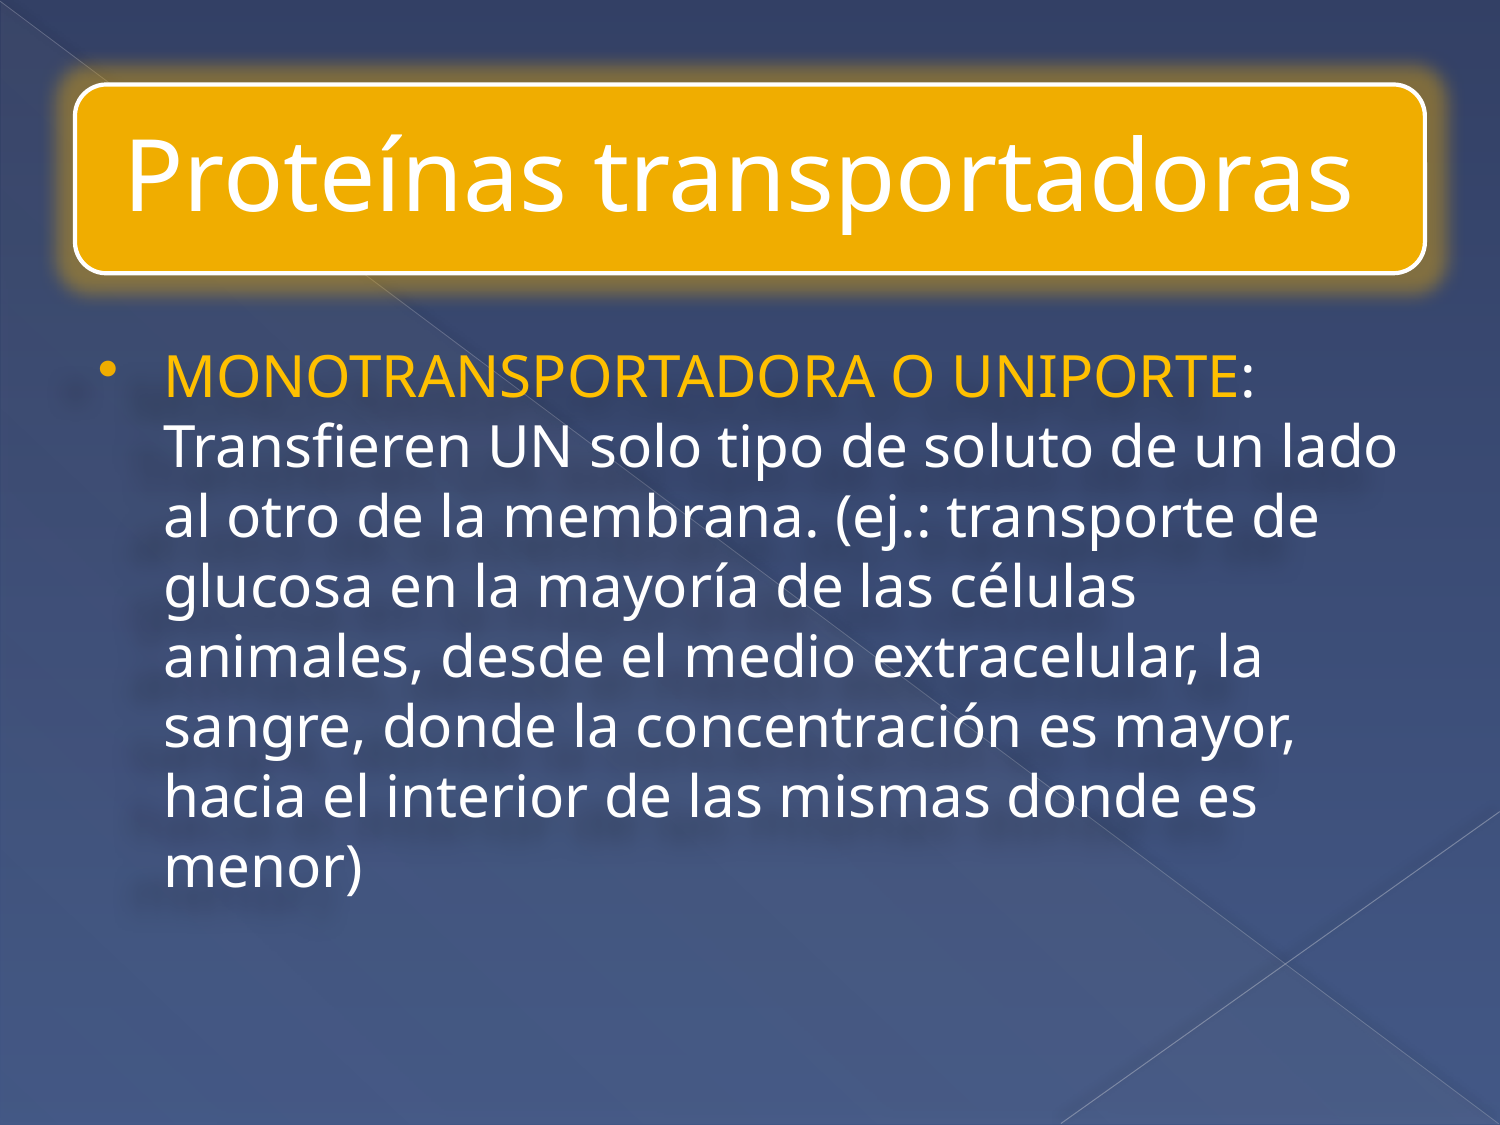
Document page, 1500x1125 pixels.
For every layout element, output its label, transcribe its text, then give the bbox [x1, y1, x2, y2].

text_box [74, 43, 1426, 274]
list MONOTRANSPORTADORA O UNIPORTE: Transfieren UN solo tipo de soluto de un lado al otro de la membrana. (ej.: transporte de glucosa en la mayoría de las células animales, desde el medio extracelular, la sangre, donde la concentración es mayor, hacia el interior de las mismas donde es menor) [75, 274, 1425, 1000]
